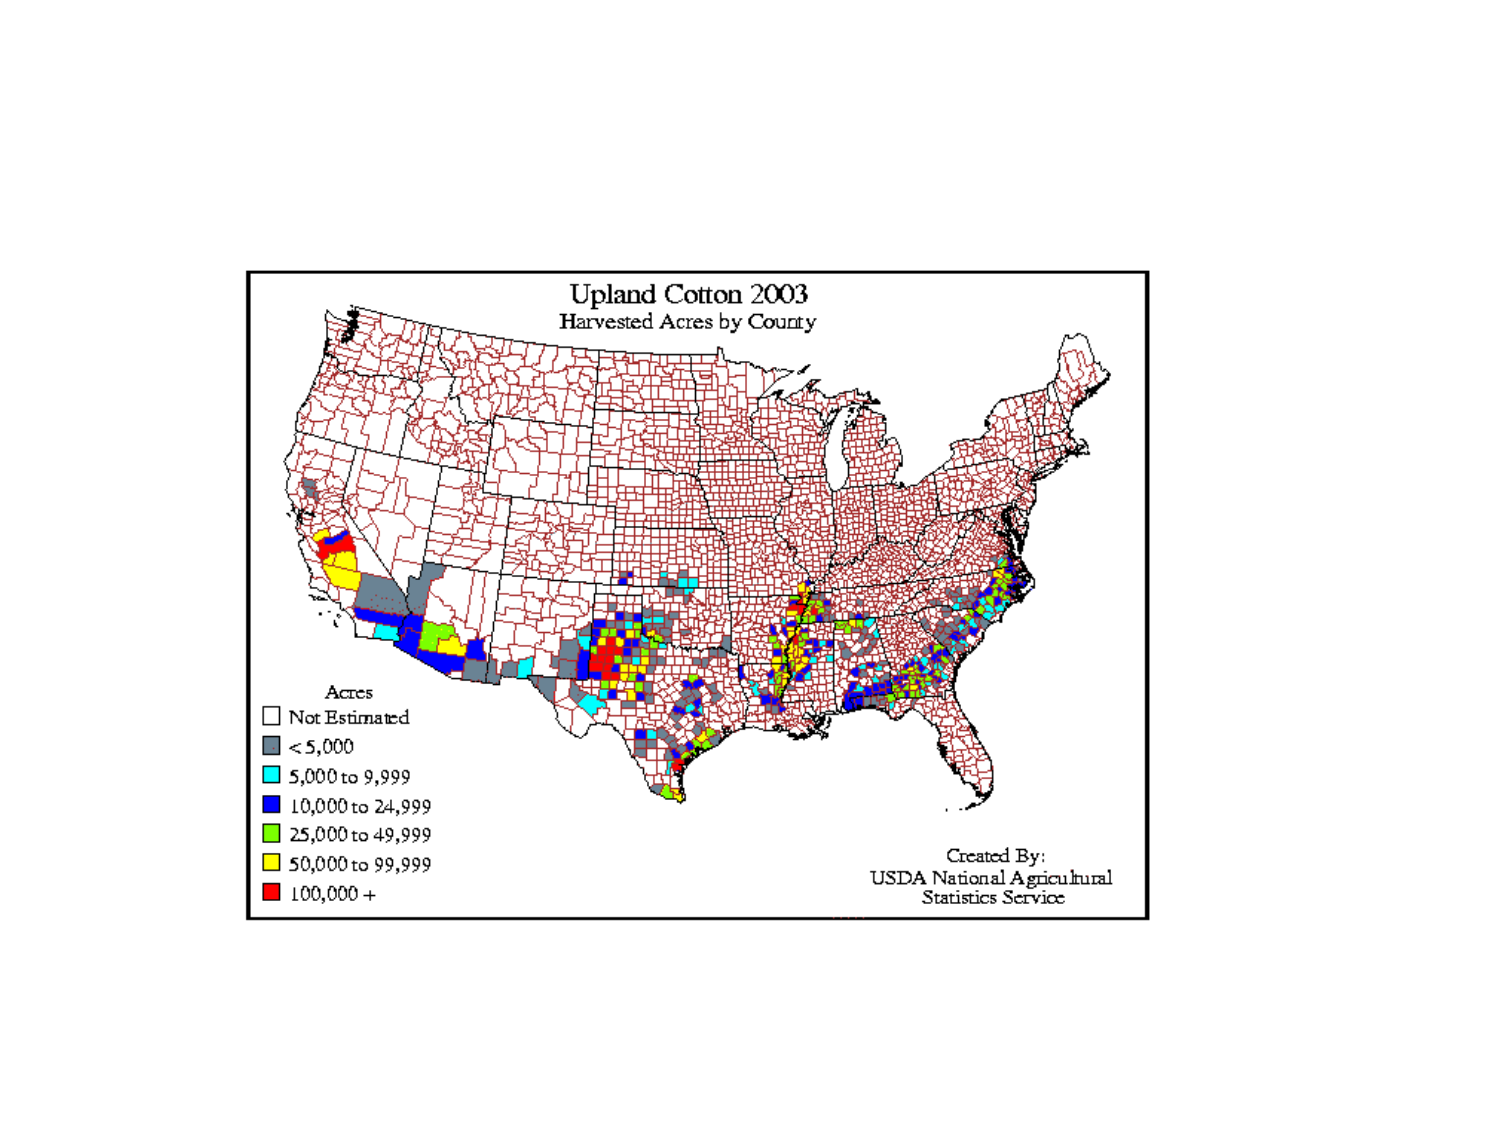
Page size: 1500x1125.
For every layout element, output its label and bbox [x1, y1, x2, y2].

list [230, 262, 1270, 1006]
